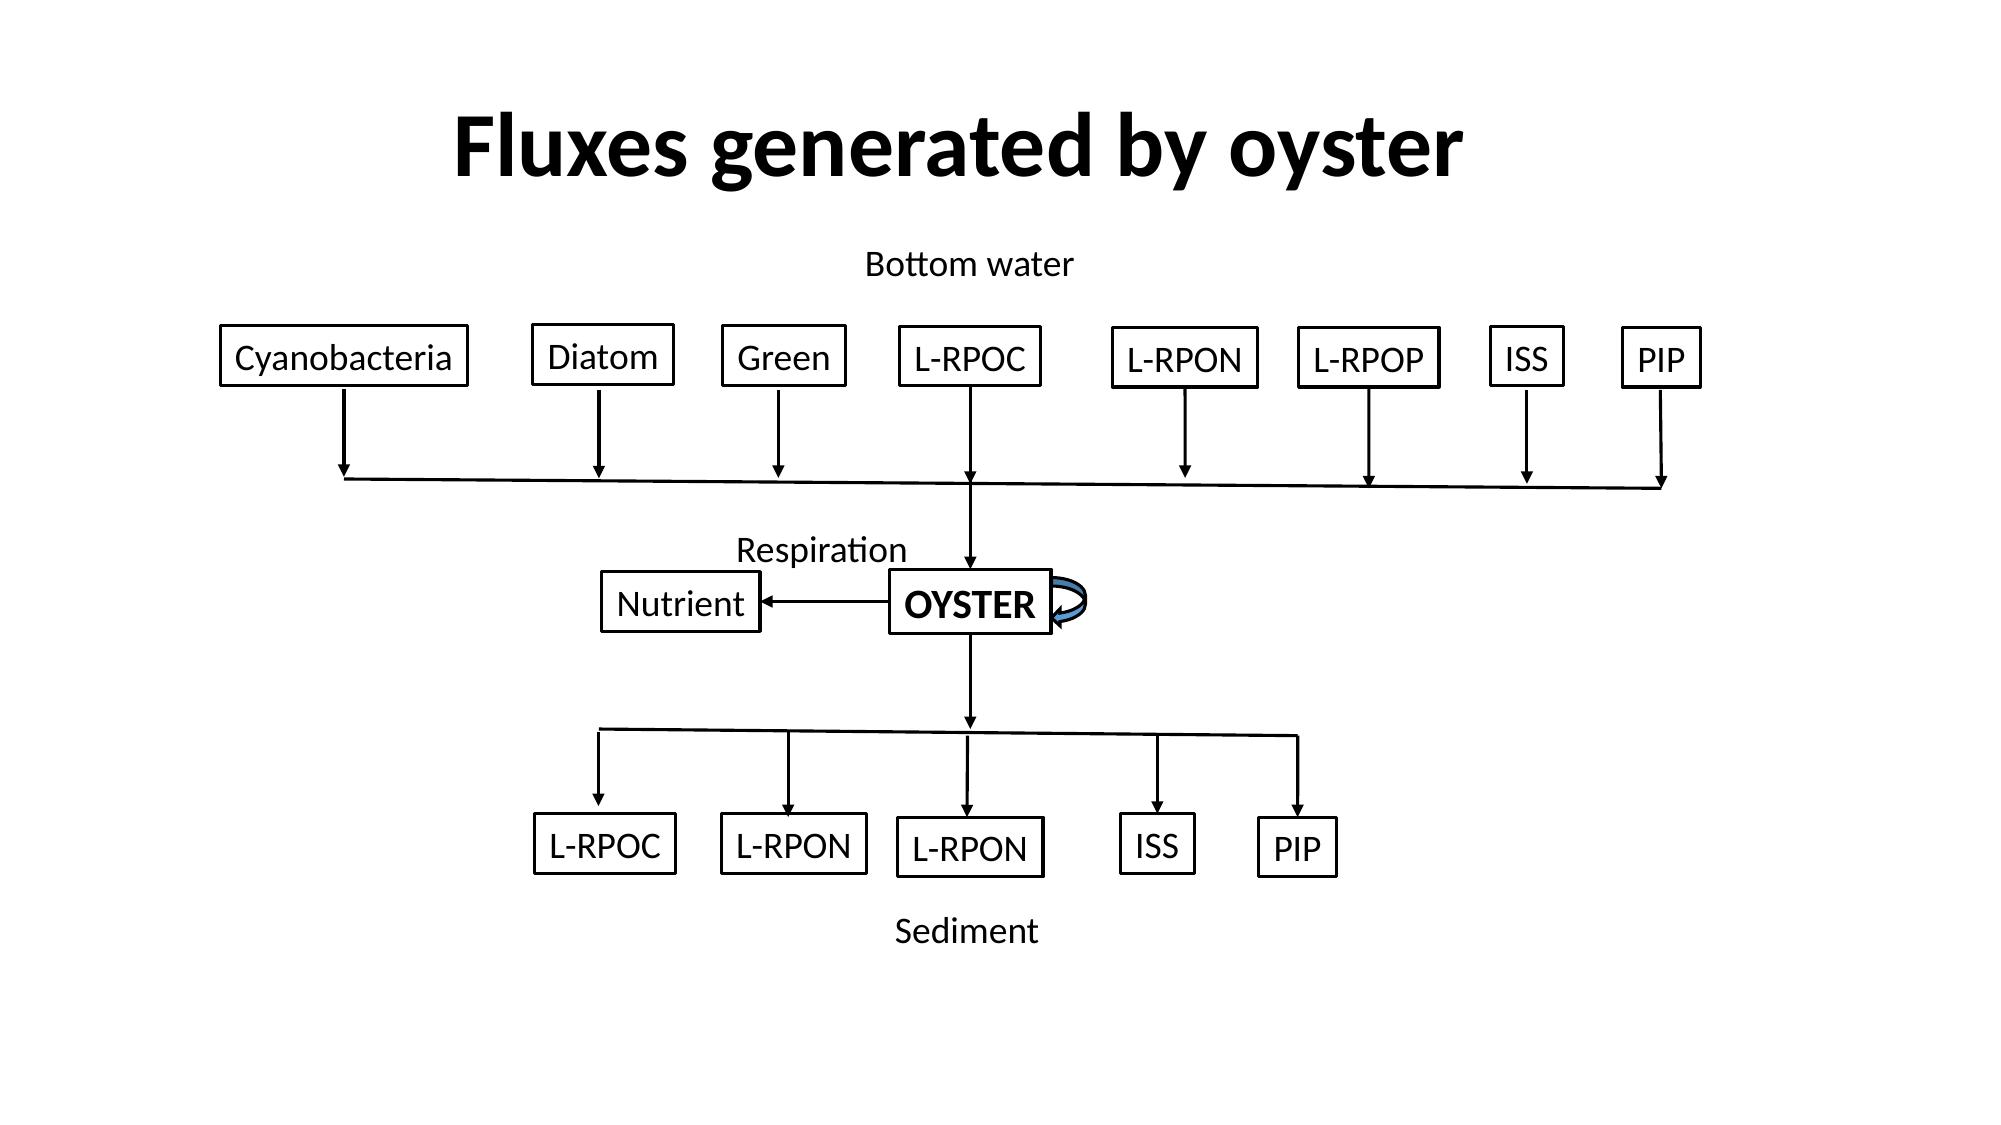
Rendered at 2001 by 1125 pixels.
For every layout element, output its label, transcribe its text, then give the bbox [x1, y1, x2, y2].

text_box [218, 231, 1701, 960]
text_box Fluxes generated by oyster [438, 77, 1482, 203]
